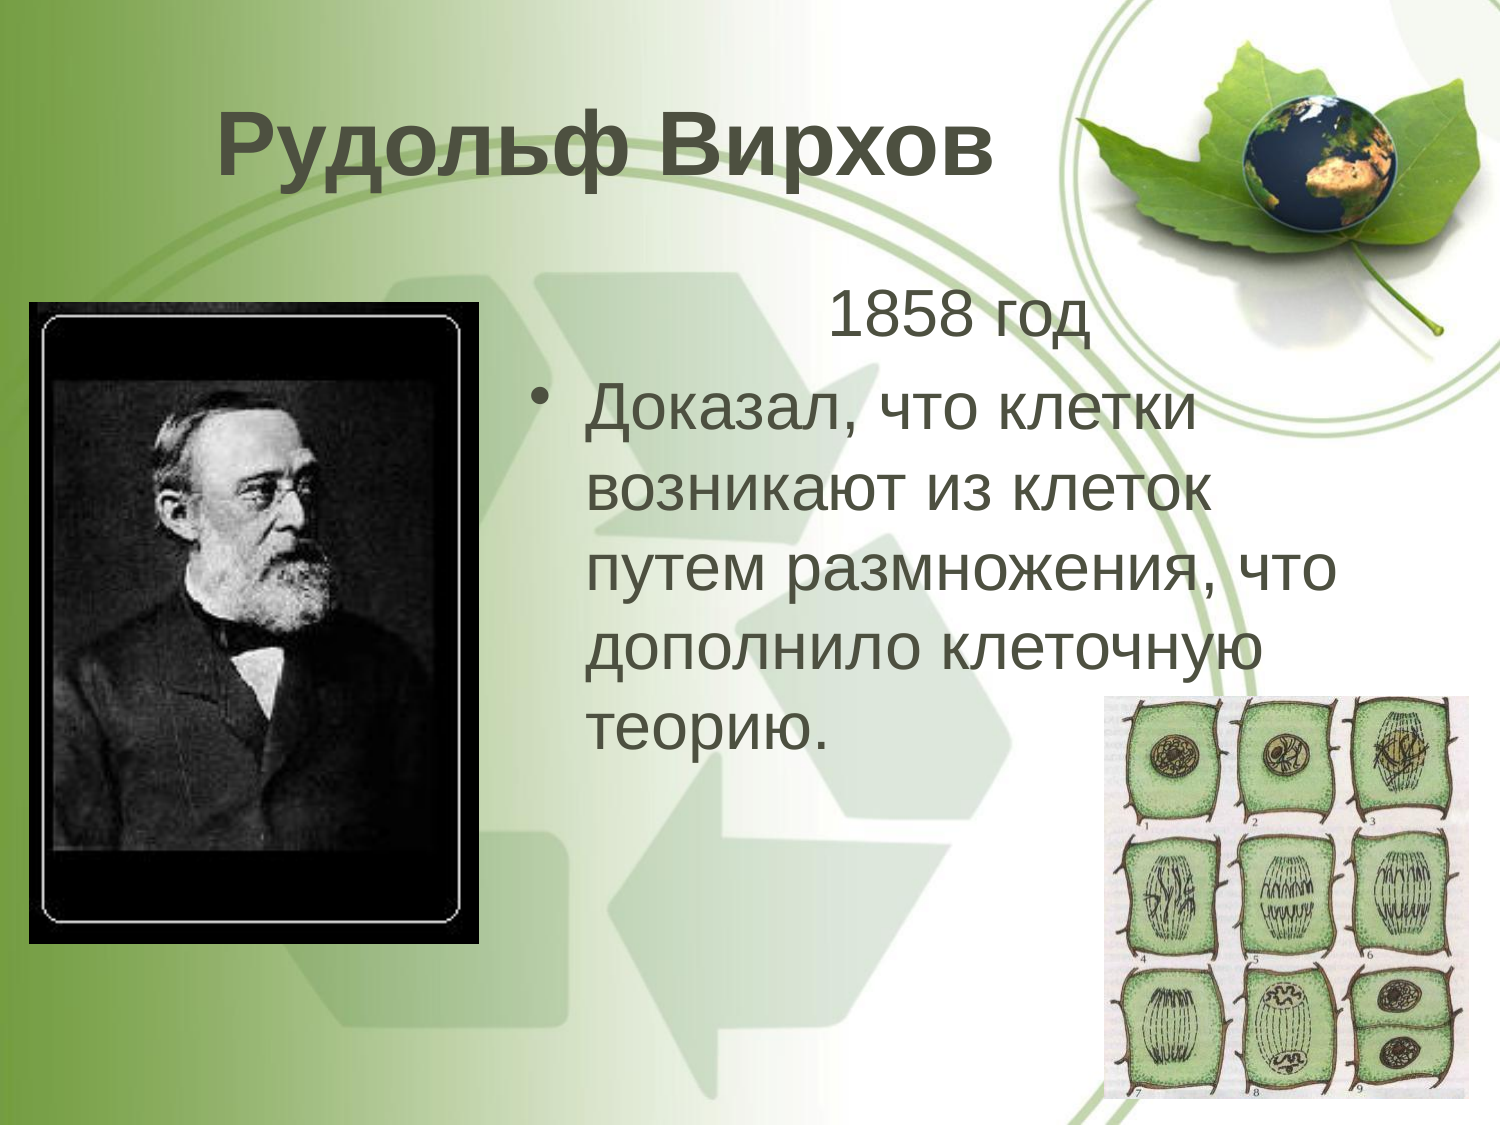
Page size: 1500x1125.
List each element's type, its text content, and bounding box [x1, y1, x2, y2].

title Рудольф Вирхов [75, 45, 1138, 233]
picture [0, 0, 1500, 1125]
list 1858 год Доказал, что клетки возникают из клеток путем размножения, что дополнило клеточную теорию. [513, 262, 1425, 1005]
